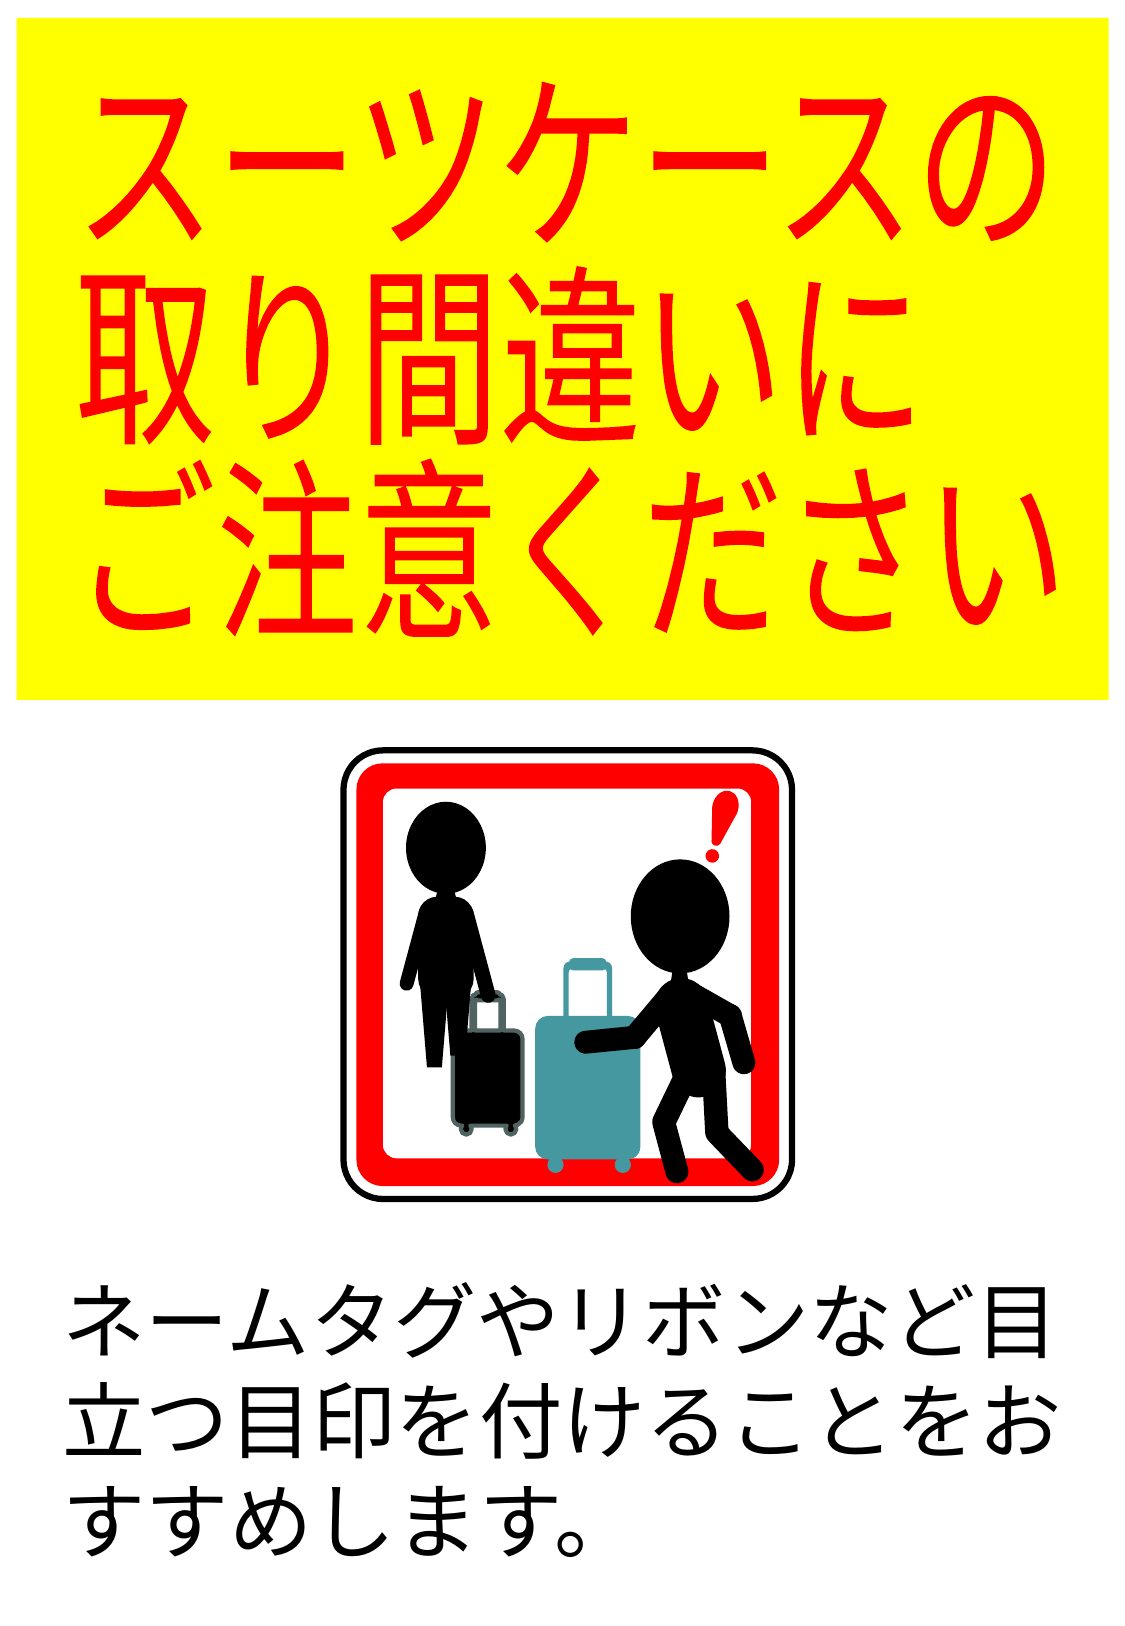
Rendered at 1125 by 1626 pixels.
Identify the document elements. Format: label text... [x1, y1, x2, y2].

text_box [14, 16, 1111, 702]
text_box ネームタグやリボンなど目立つ目印を付けることをおすすめします。 [48, 1261, 1095, 1577]
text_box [343, 750, 793, 1200]
